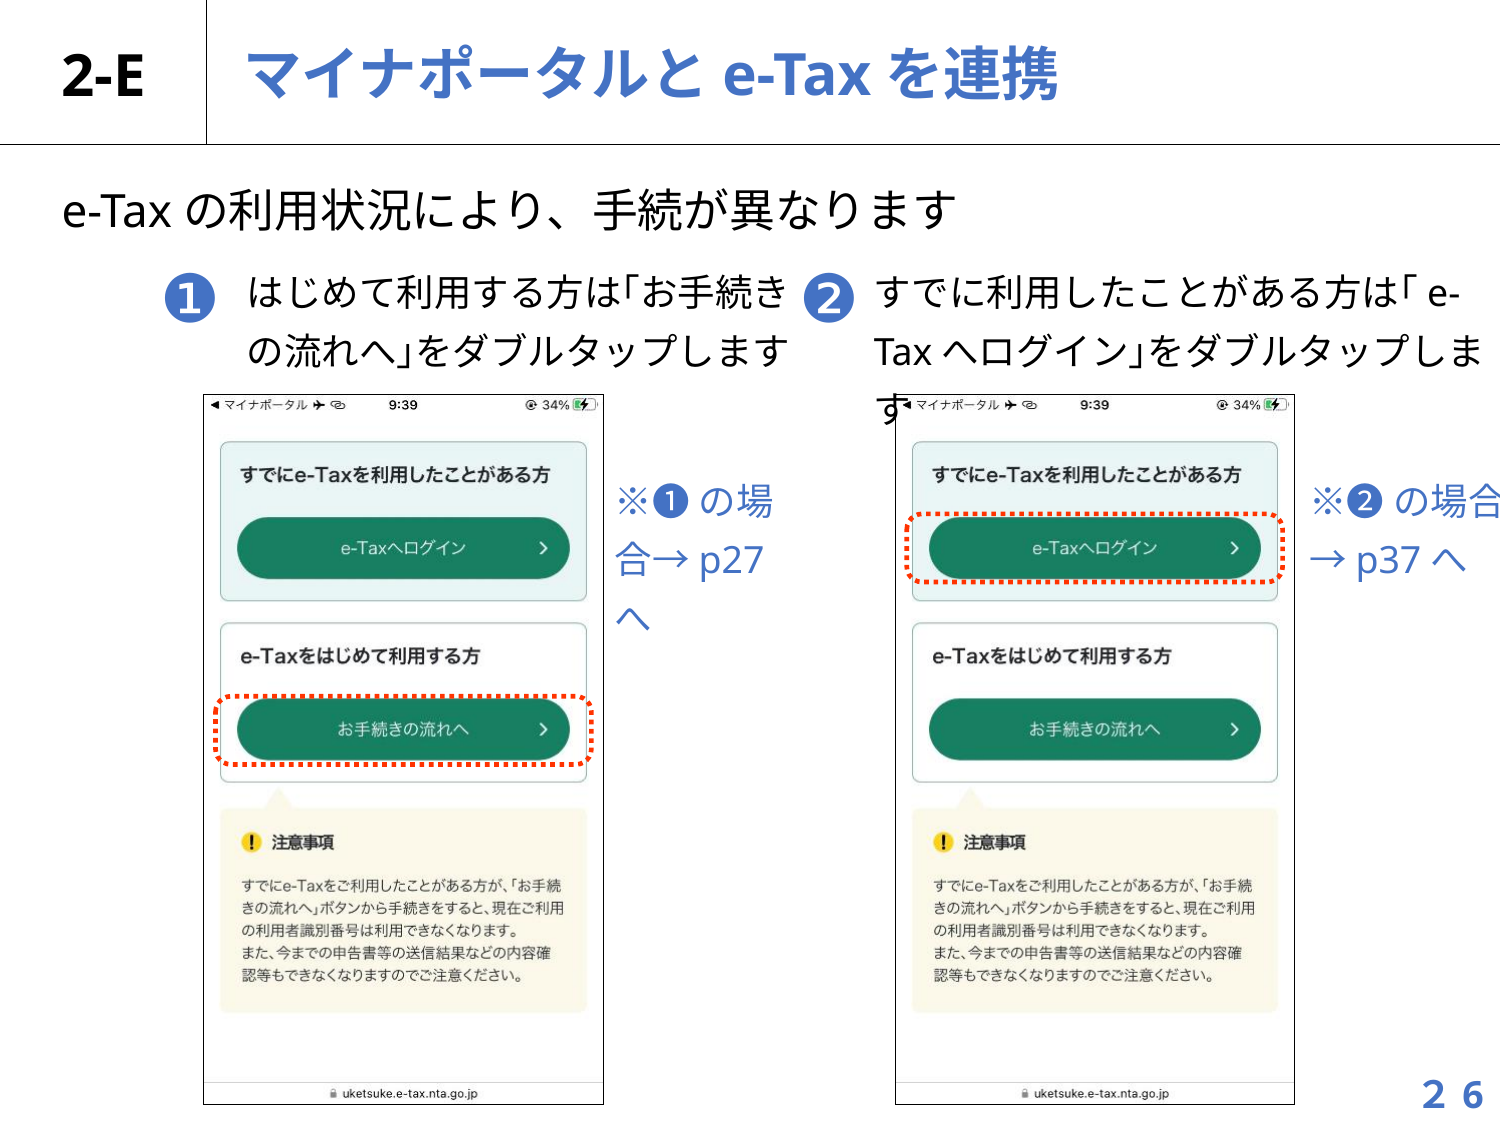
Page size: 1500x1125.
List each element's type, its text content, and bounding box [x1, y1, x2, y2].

picture [203, 394, 604, 1105]
text_box 2-E [0, 0, 207, 147]
text_box ※❷の場合→p37へ [1295, 456, 1500, 648]
text_box ※❶の場合→p27へ [604, 456, 818, 706]
title マイナポータルとe-Taxを連携 [228, 36, 1472, 116]
text_box はじめて利用する方は｢お手続きの流れへ｣をダブルタップします [231, 274, 818, 381]
text_box すでに利用したことがある方は｢e-Taxへログイン｣をダブルタップします [859, 248, 1500, 439]
picture [894, 394, 1295, 1105]
text_box ❷ [784, 274, 859, 343]
text_box ❶ [145, 274, 223, 343]
text_box ２6 [1399, 1063, 1500, 1123]
text_box e-Taxの利用状況により、手続が異なります [46, 180, 1422, 274]
